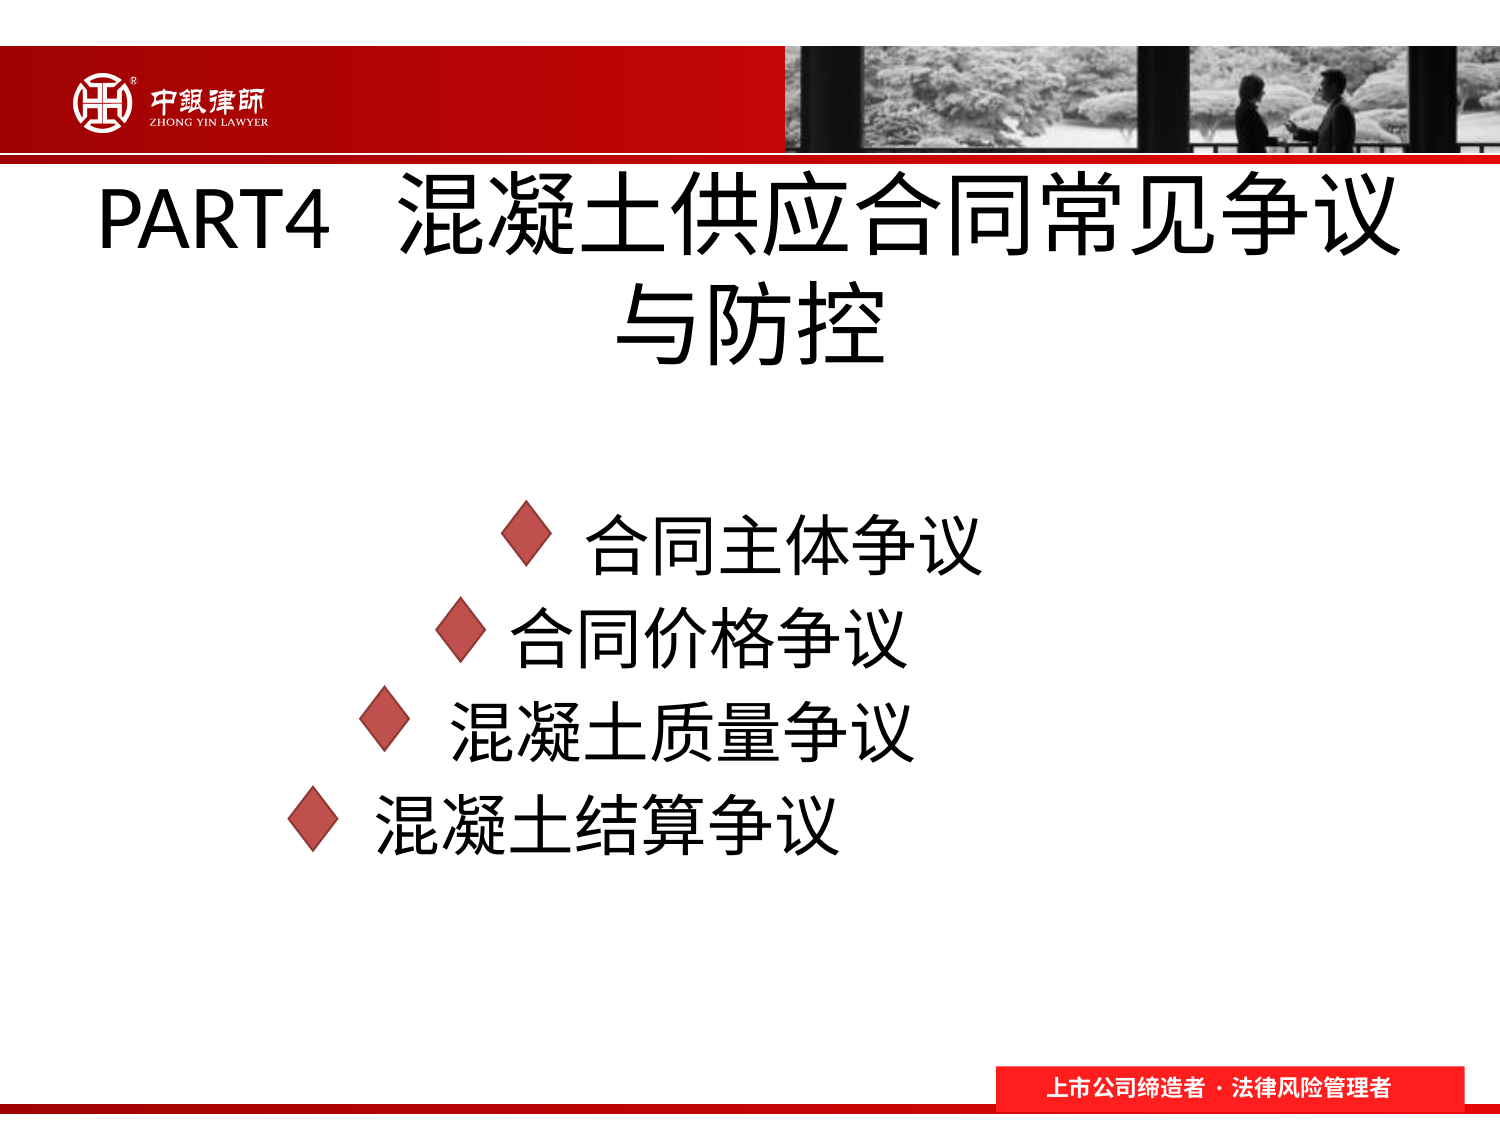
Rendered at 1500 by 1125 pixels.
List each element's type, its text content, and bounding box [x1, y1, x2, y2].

list 合同主体争议 合同价格争议 混凝土质量争议 混凝土结算争议 [312, 496, 1199, 1005]
text_box [500, 499, 552, 567]
title PART4 混凝土供应合同常见争议与防控 [75, 208, 1425, 327]
picture [73, 73, 268, 133]
text_box [287, 785, 339, 853]
text_box [358, 685, 411, 753]
text_box [435, 596, 487, 664]
